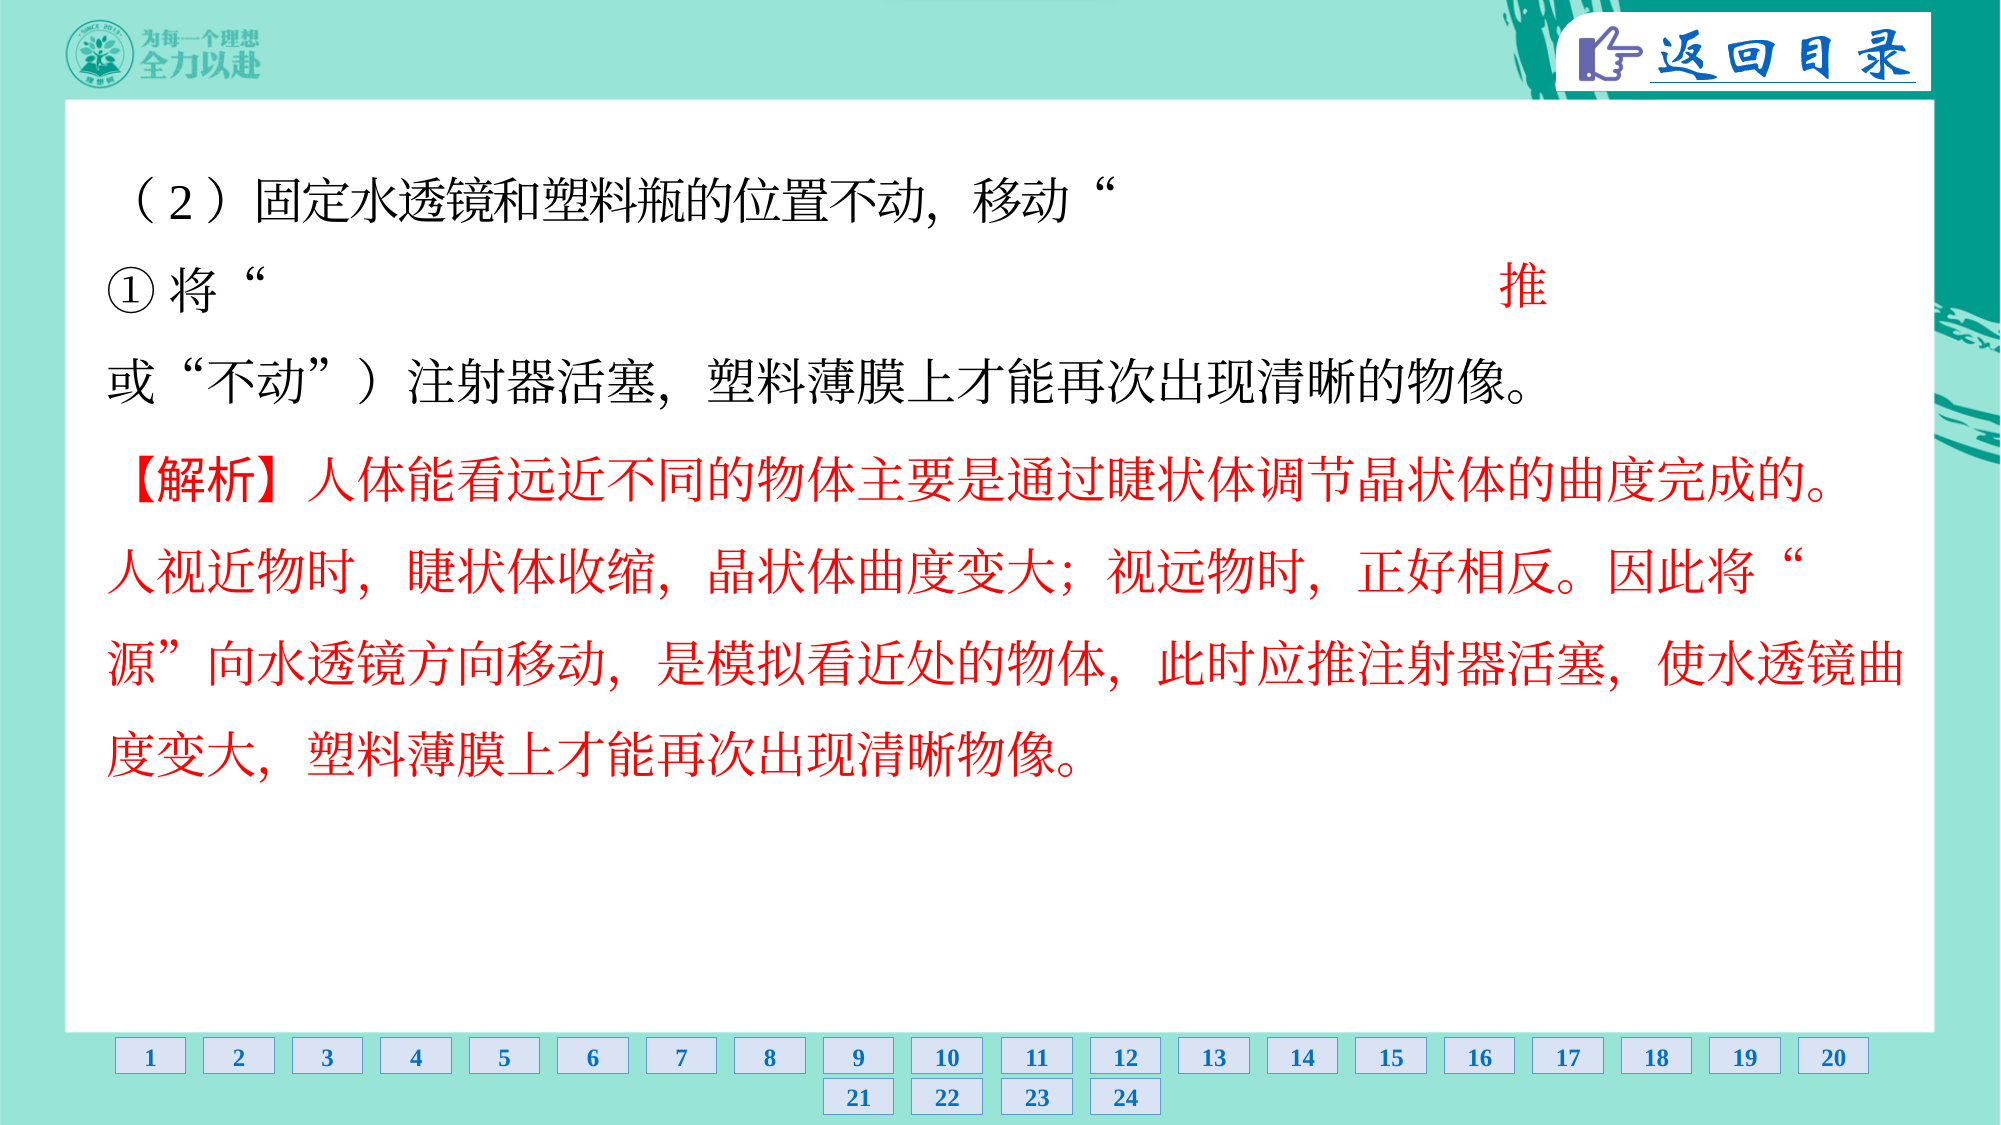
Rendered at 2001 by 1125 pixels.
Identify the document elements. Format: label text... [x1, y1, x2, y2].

text_box 推 [1480, 222, 1567, 315]
picture [0, 0, 2000, 1125]
